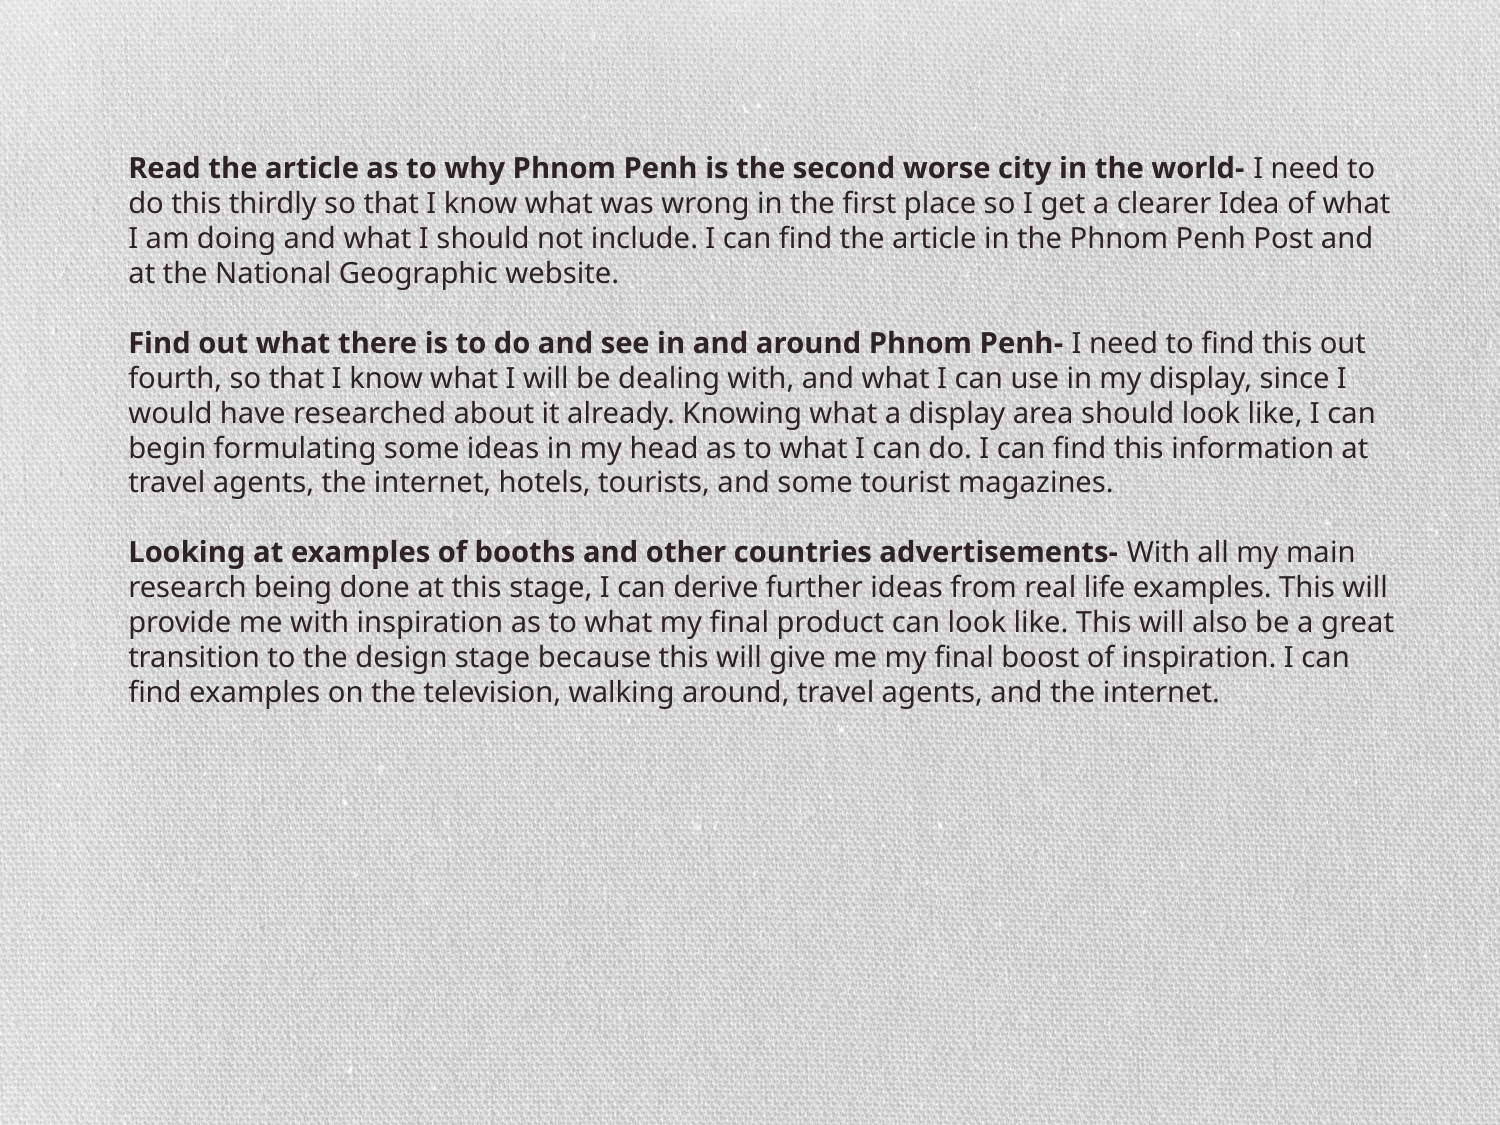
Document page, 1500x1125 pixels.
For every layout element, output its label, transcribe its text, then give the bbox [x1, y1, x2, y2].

text_box Read the article as to why Phnom Penh is the second worse city in the world- I need to do this thirdly so that I know what was wrong in the first place so I get a clearer Idea of what I am doing and what I should not include. I can find the article in the Phnom Penh Post and at the National Geographic website. Find out what there is to do and see in and around Phnom Penh- I need to find this out fourth, so that I know what I will be dealing with, and what I can use in my display, since I would have researched about it already. Knowing what a display area should look like, I can begin formulating some ideas in my head as to what I can do. I can find this information at travel agents, the internet, hotels, tourists, and some tourist magazines. Looking at examples of booths and other countries advertisements- With all my main research being done at this stage, I can derive further ideas from real life examples. This will provide me with inspiration as to what my final product can look like. This will also be a great transition to the design stage because this will give me my final boost of inspiration. I can find examples on the television, walking around, travel agents, and the internet. [113, 141, 1415, 716]
